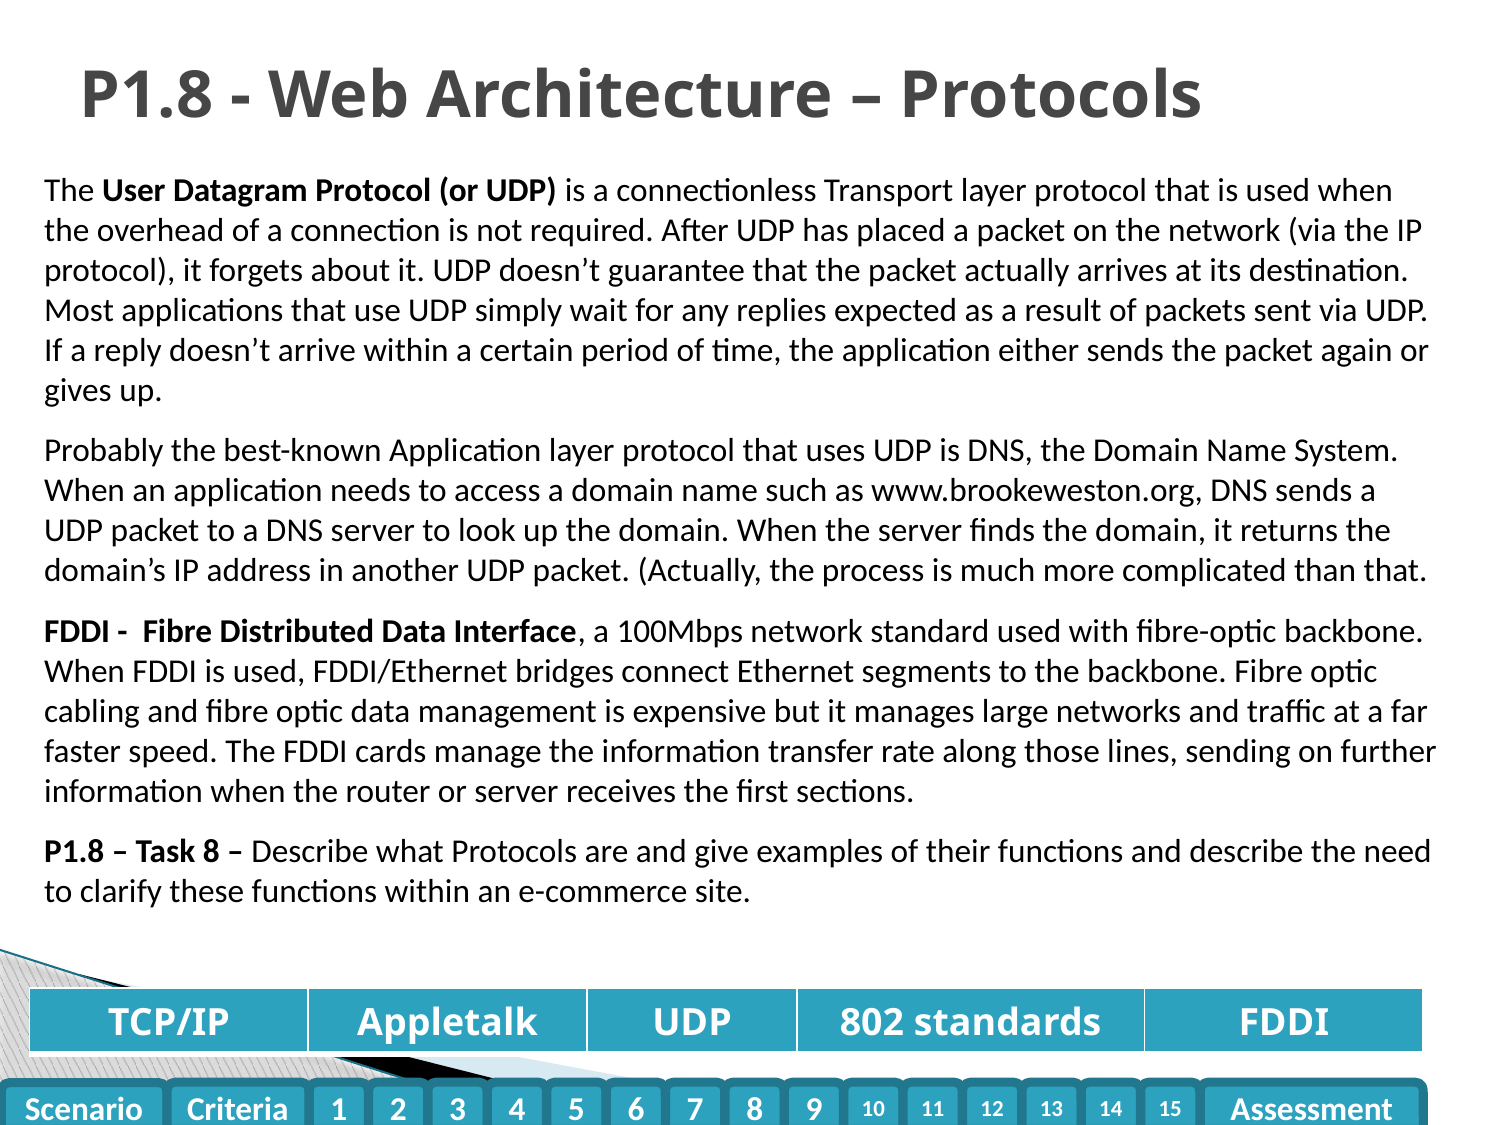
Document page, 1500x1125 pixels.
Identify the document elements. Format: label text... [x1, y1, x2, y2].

table_header Appletalk [309, 989, 586, 1051]
table_header UDP [588, 989, 796, 1051]
list The User Datagram Protocol (or UDP) is a connectionless Transport layer protocol that is used when the overhead of a connection is not required. After UDP has placed a packet on the network (via the IP protocol), it forgets about it. UDP doesn’t guarantee that the packet actually arrives at its destination. Most applications that use UDP simply wait for any replies expected as a result of packets sent via UDP. If a reply doesn’t arrive within a certain period of time, the application either sends the packet again or gives up. Probably the best-known Application layer protocol that uses UDP is DNS, the Domain Name System. When an application needs to access a domain name such as www.brookeweston.org, DNS sends a UDP packet to a DNS server to look up the domain. When the server finds the domain, it returns the domain’s IP address in another UDP packet. (Actually, the process is much more complicated than that. FDDI - Fibre Distributed Data Interface, a 100Mbps network standard used with fibre-optic backbone. When FDDI is used, FDDI/Ethernet bridges connect Ethernet segments to the backbone. Fibre optic cabling and fibre optic data management is expensive but it manages large networks and traffic at a far faster speed. The FDDI cards manage the information transfer rate along those lines, sending on further information when the router or server receives the first sections. P1.8 – Task 8 – Describe what Protocols are and give examples of their functions and describe the need to clarify these functions within an e-commerce site. [29, 160, 1459, 1012]
table_header FDDI [1145, 989, 1422, 1051]
title P1.8 - Web Architecture – Protocols [64, 21, 1415, 161]
table_header TCP/IP [30, 989, 307, 1051]
table_header 802 standards [798, 989, 1144, 1051]
